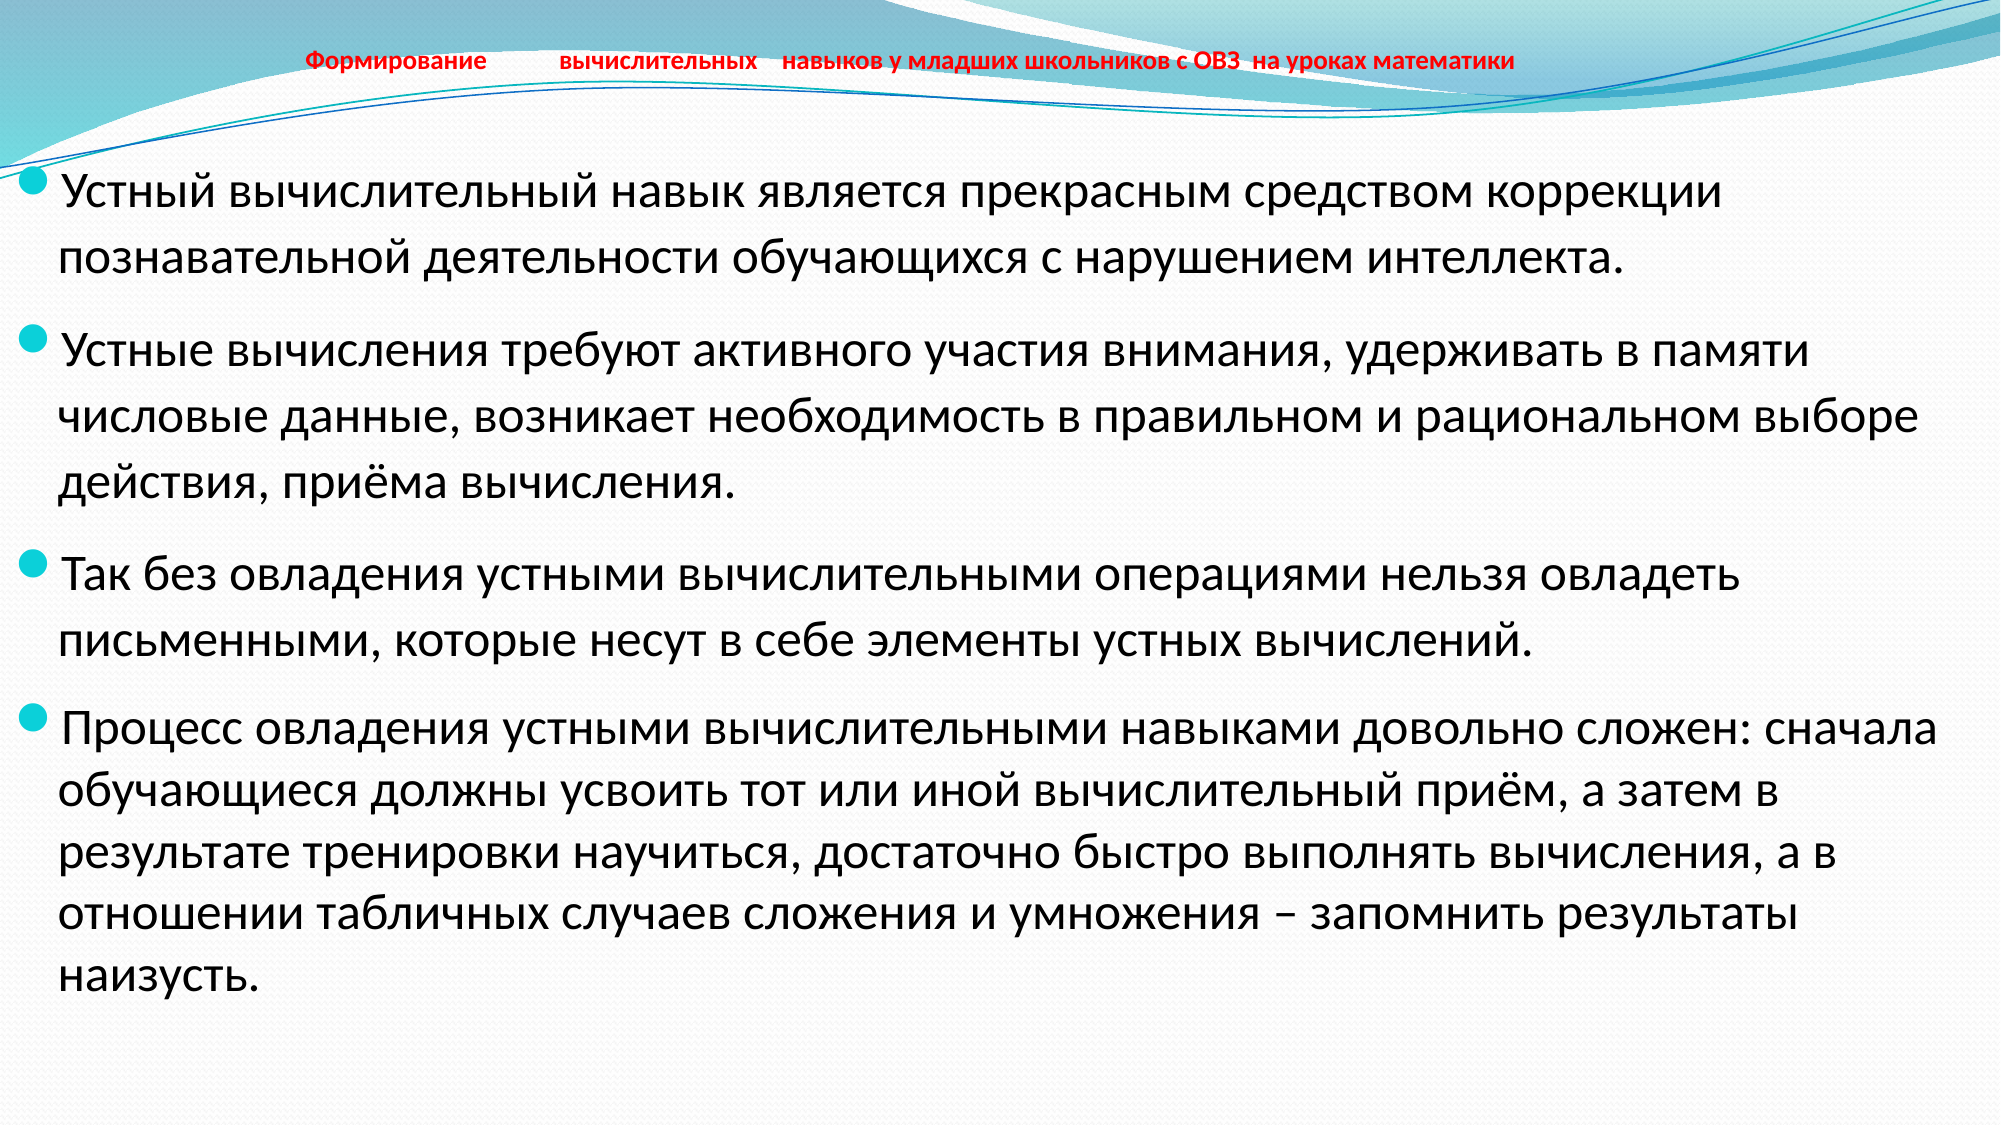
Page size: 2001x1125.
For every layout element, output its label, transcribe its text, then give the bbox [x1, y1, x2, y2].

title Формирование вычислительных навыков у младших школьников с ОВЗ на уроках математики [137, 0, 1863, 75]
list Устный вычислительный навык является прекрасным средством коррекции познавательной деятельности обучающихся с нарушением интеллекта. Устные вычисления требуют активного участия внимания, удерживать в памяти числовые данные, возникает необходимость в правильном и рациональном выборе действия, приёма вычисления. Так без овладения устными вычислительными операциями нельзя овладеть письменными, которые несут в себе элементы устных вычислений. Процесс овладения устными вычислительными навыками довольно сложен: сначала обучающиеся должны усвоить тот или иной вычислительный приём, а затем в результате тренировки научиться, достаточно быстро выполнять вычисления, а в отношении табличных случаев сложения и умножения – запомнить результаты наизусть. [0, 144, 2000, 1014]
